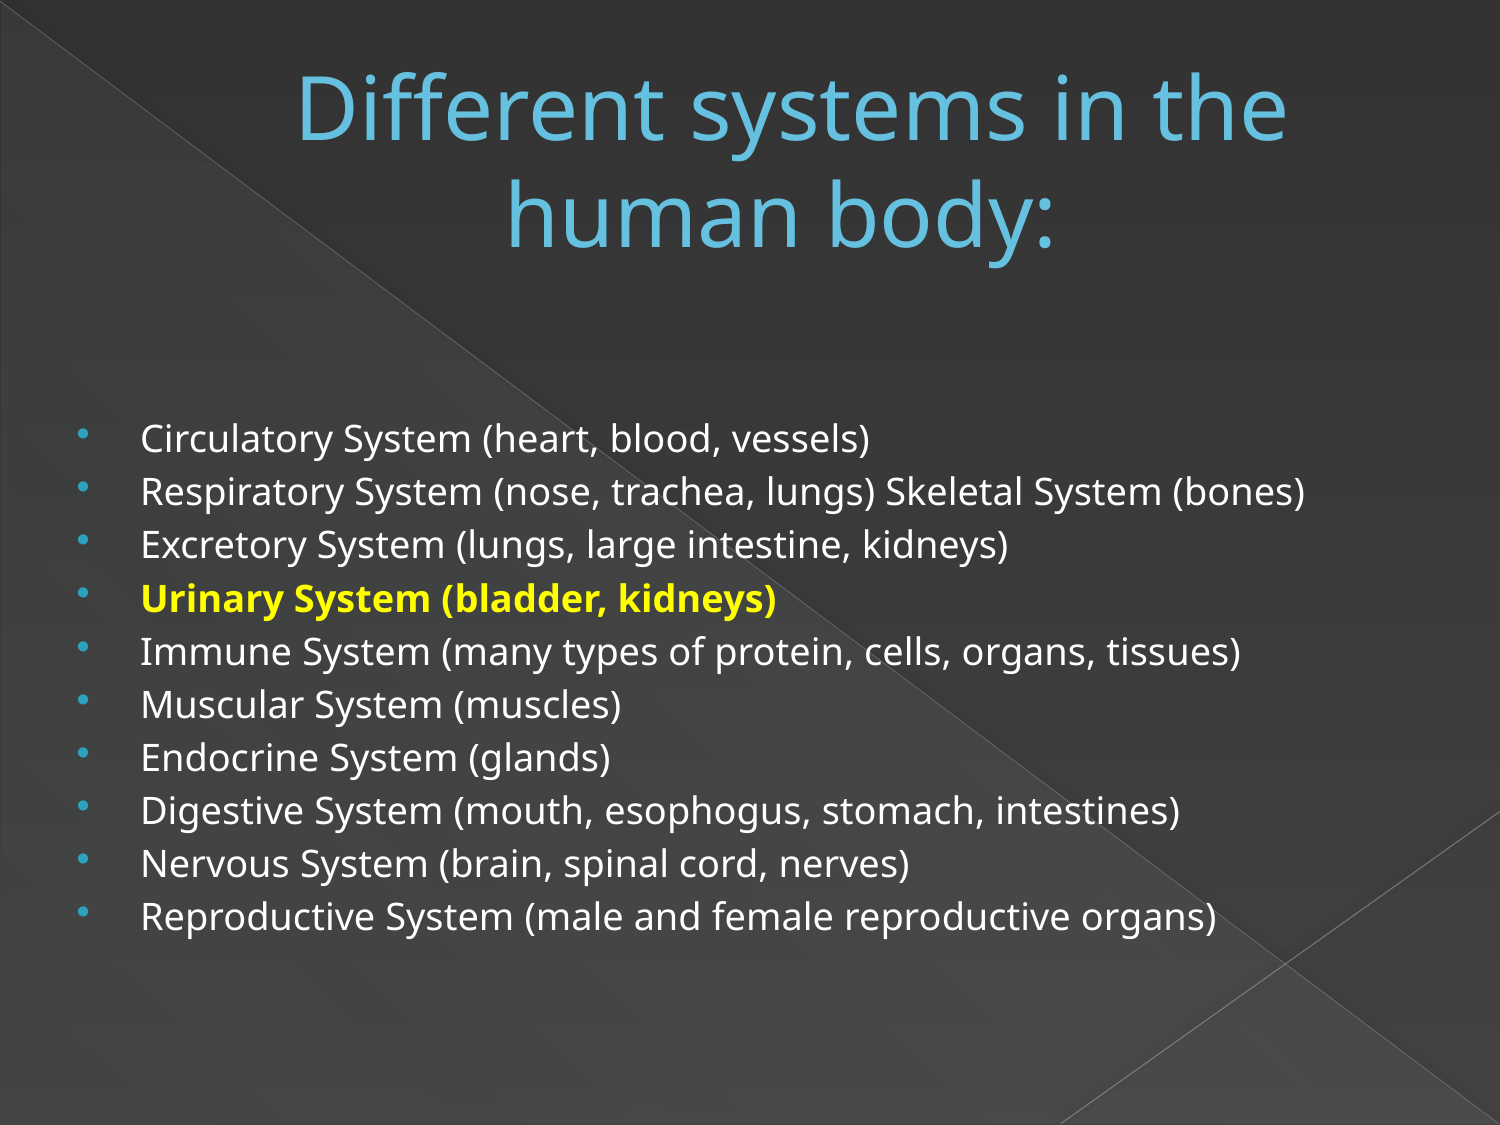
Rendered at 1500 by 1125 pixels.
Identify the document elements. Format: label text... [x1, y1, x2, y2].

title Different systems in the human body: [75, 43, 1425, 274]
list Circulatory System (heart, blood, vessels) Respiratory System (nose, trachea, lungs) Skeletal System (bones) Excretory System (lungs, large intestine, kidneys) Urinary System (bladder, kidneys) Immune System (many types of protein, cells, organs, tissues) Muscular System (muscles) Endocrine System (glands) Digestive System (mouth, esophogus, stomach, intestines) Nervous System (brain, spinal cord, nerves) Reproductive System (male and female reproductive organs) [53, 308, 1447, 953]
